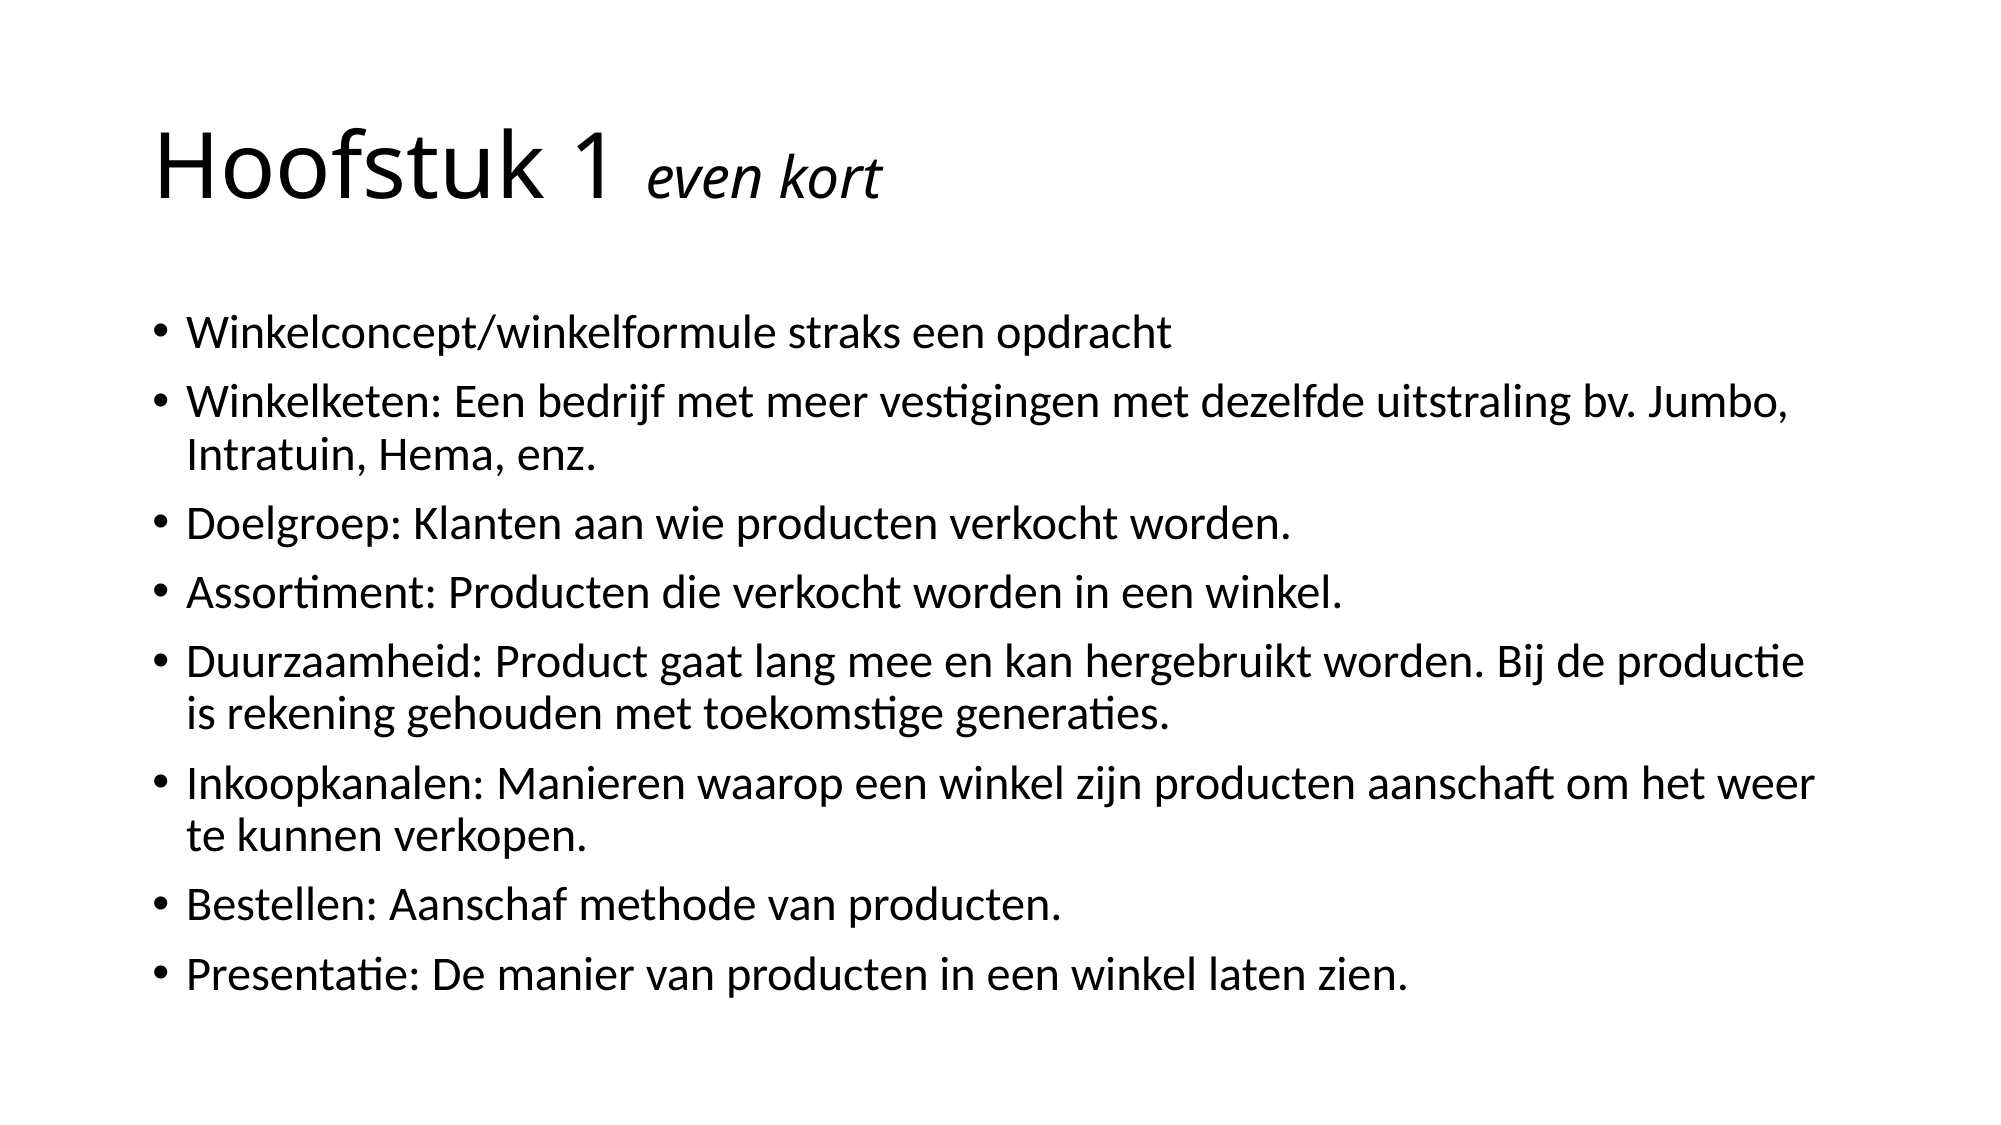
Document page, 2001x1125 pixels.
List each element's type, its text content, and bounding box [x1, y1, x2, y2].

title Hoofstuk 1 even kort [137, 59, 1863, 278]
list Winkelconcept/winkelformule straks een opdracht Winkelketen: Een bedrijf met meer vestigingen met dezelfde uitstraling bv. Jumbo, Intratuin, Hema, enz. Doelgroep: Klanten aan wie producten verkocht worden. Assortiment: Producten die verkocht worden in een winkel. Duurzaamheid: Product gaat lang mee en kan hergebruikt worden. Bij de productie is rekening gehouden met toekomstige generaties. Inkoopkanalen: Manieren waarop een winkel zijn producten aanschaft om het weer te kunnen verkopen. Bestellen: Aanschaf methode van producten. Presentatie: De manier van producten in een winkel laten zien. [137, 299, 1863, 1014]
